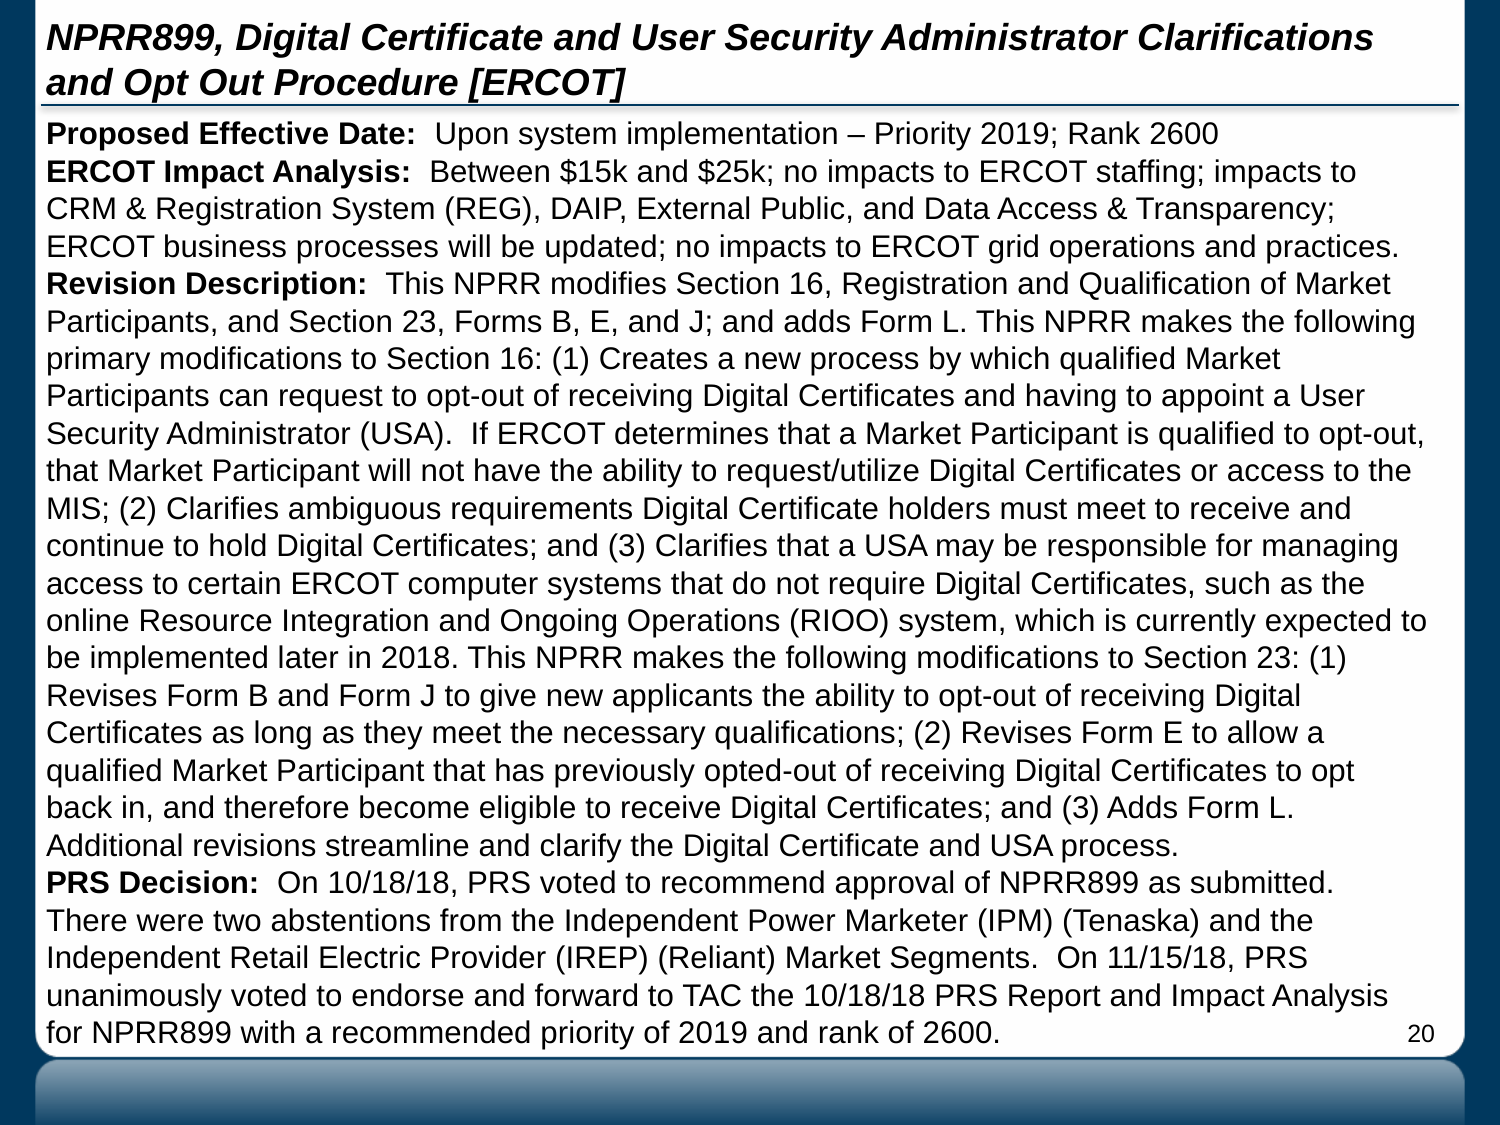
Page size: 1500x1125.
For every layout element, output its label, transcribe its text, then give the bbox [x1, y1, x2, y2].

title NPRR899, Digital Certificate and User Security Administrator Clarifications and Opt Out Procedure [ERCOT] [31, 20, 1464, 97]
text_box Proposed Effective Date: Upon system implementation – Priority 2019; Rank 2600 ERCOT Impact Analysis: Between $15k and $25k; no impacts to ERCOT staffing; impacts to CRM & Registration System (REG), DAIP, External Public, and Data Access & Transparency; ERCOT business processes will be updated; no impacts to ERCOT grid operations and practices. Revision Description: This NPRR modifies Section 16, Registration and Qualification of Market Participants, and Section 23, Forms B, E, and J; and adds Form L. This NPRR makes the following primary modifications to Section 16: (1) Creates a new process by which qualified Market Participants can request to opt-out of receiving Digital Certificates and having to appoint a User Security Administrator (USA). If ERCOT determines that a Market Participant is qualified to opt-out, that Market Participant will not have the ability to request/utilize Digital Certificates or access to the MIS; (2) Clarifies ambiguous requirements Digital Certificate holders must meet to receive and continue to hold Digital Certificates; and (3) Clarifies that a USA may be responsible for managing access to certain ERCOT computer systems that do not require Digital Certificates, such as the online Resource Integration and Ongoing Operations (RIOO) system, which is currently expected to be implemented later in 2018. This NPRR makes the following modifications to Section 23: (1) Revises Form B and Form J to give new applicants the ability to opt-out of receiving Digital Certificates as long as they meet the necessary qualifications; (2) Revises Form E to allow a qualified Market Participant that has previously opted-out of receiving Digital Certificates to opt back in, and therefore become eligible to receive Digital Certificates; and (3) Adds Form L. Additional revisions streamline and clarify the Digital Certificate and USA process. PRS Decision: On 10/18/18, PRS voted to recommend approval of NPRR899 as submitted. There were two abstentions from the Independent Power Marketer (IPM) (Tenaska) and the Independent Retail Electric Provider (IREP) (Reliant) Market Segments. On 11/15/18, PRS unanimously voted to endorse and forward to TAC the 10/18/18 PRS Report and Impact Analysis for NPRR899 with a recommended priority of 2019 and rank of 2600. [31, 106, 1447, 1057]
picture [35, 0, 1465, 1125]
